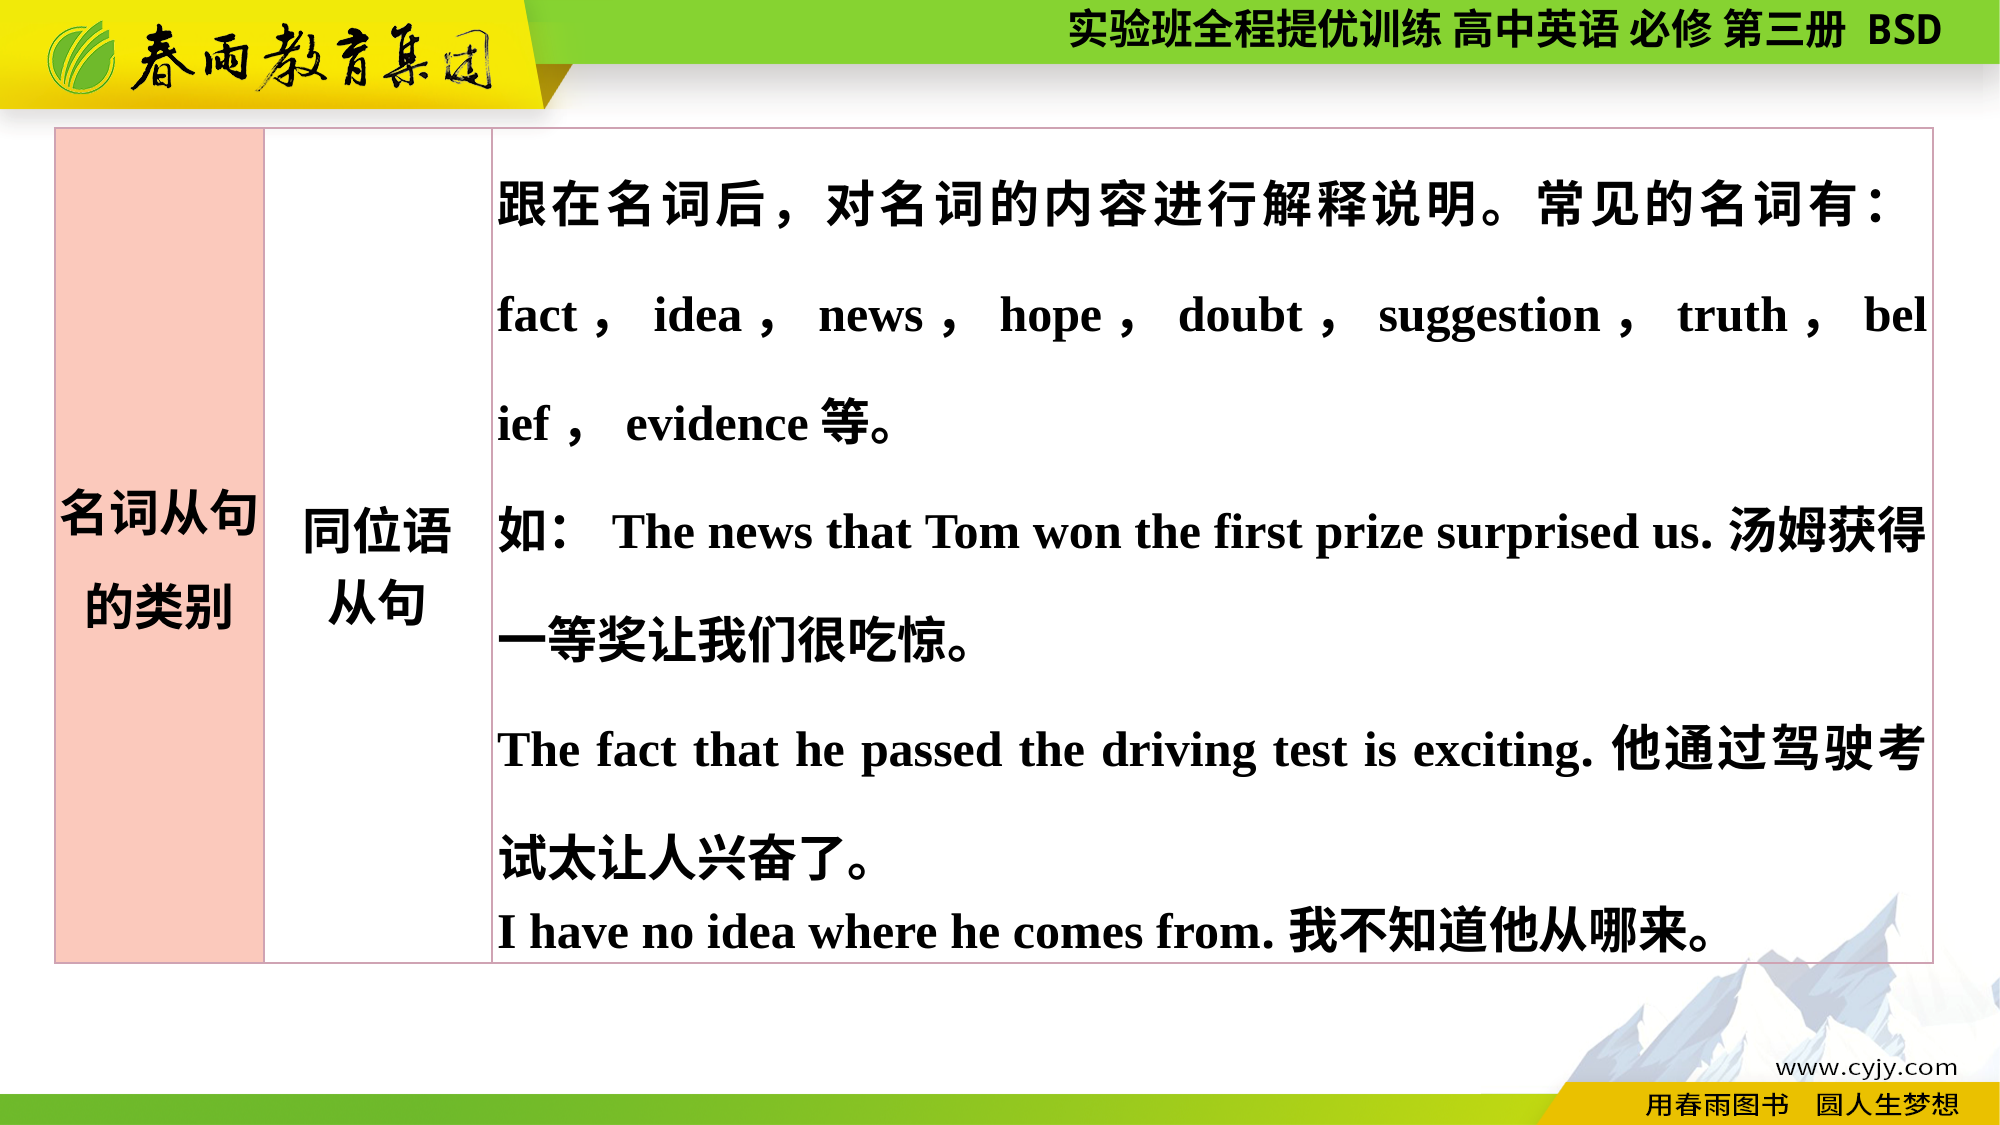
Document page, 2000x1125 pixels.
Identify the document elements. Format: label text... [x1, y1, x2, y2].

picture [0, 0, 2000, 1125]
table_header 跟在名词后，对名词的内容进行解释说明。常见的名词有：fact，idea，news，hope，doubt，suggestion，truth，belief，evidence等。 如：The news that Tom won the first prize surprised us.汤姆获得一等奖让我们很吃惊。 The fact that he passed the driving test is exciting.他通过驾驶考试太让人兴奋了。 I have no idea where he comes from.我不知道他从哪来。 [493, 129, 1932, 962]
table_header 同位语 从句 [265, 129, 491, 962]
table_header 名词从句 的类别 [56, 129, 263, 962]
